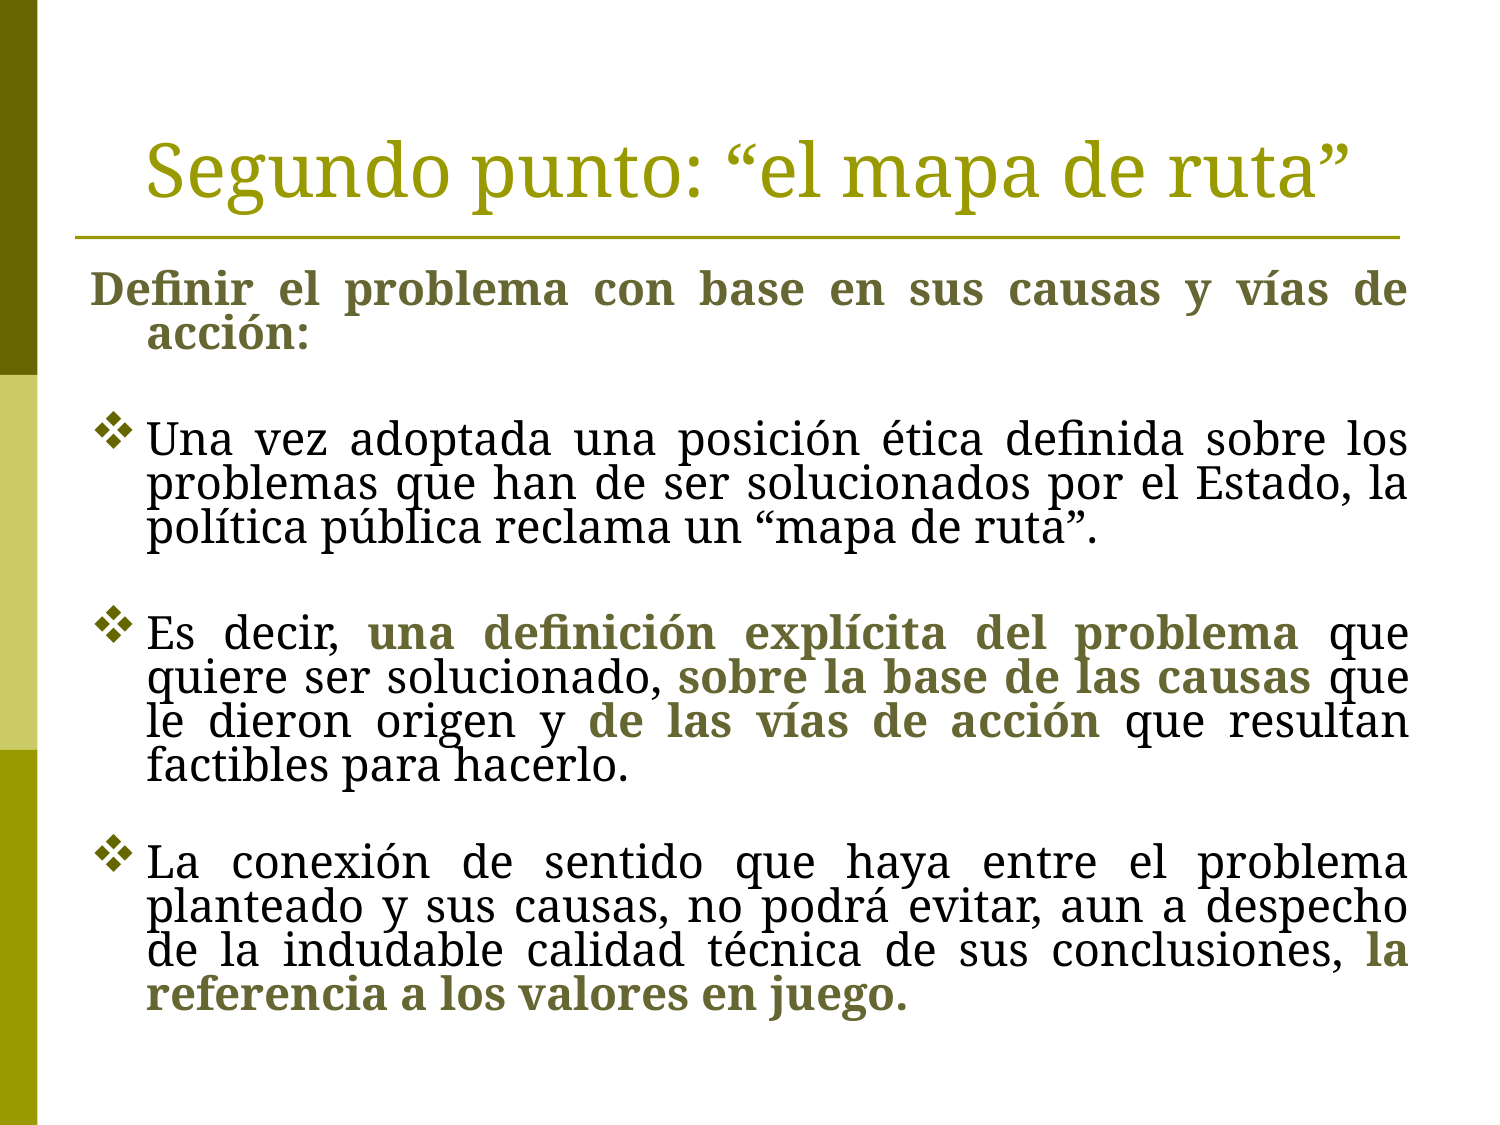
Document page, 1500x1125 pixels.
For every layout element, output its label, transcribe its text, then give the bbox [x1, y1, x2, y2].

title Segundo punto: “el mapa de ruta” [74, 32, 1426, 221]
list Definir el problema con base en sus causas y vías de acción: Una vez adoptada una posición ética definida sobre los problemas que han de ser solucionados por el Estado, la política pública reclama un “mapa de ruta”. Es decir, una definición explícita del problema que quiere ser solucionado, sobre la base de las causas que le dieron origen y de las vías de acción que resultan factibles para hacerlo. La conexión de sentido que haya entre el problema planteado y sus causas, no podrá evitar, aun a despecho de la indudable calidad técnica de sus conclusiones, la referencia a los valores en juego. [74, 262, 1426, 1000]
